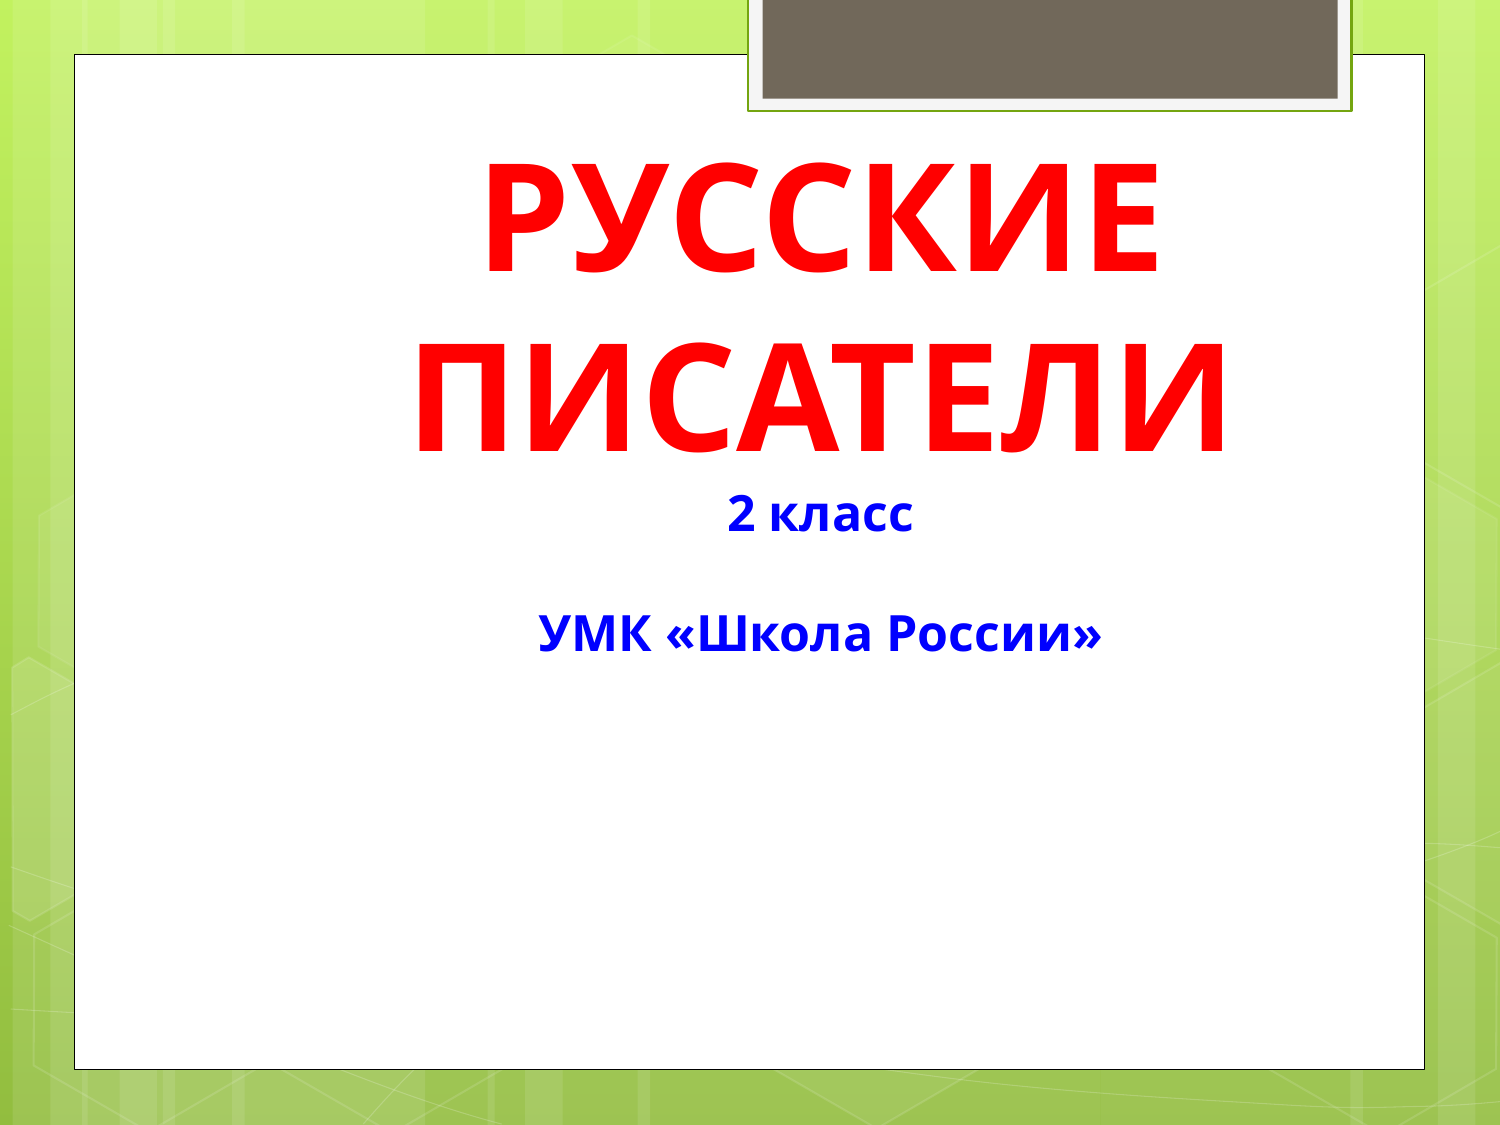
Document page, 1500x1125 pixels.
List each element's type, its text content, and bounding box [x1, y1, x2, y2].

text_box РУССКИЕ ПИСАТЕЛИ 2 класс УМК «Школа России» [312, 113, 1329, 669]
